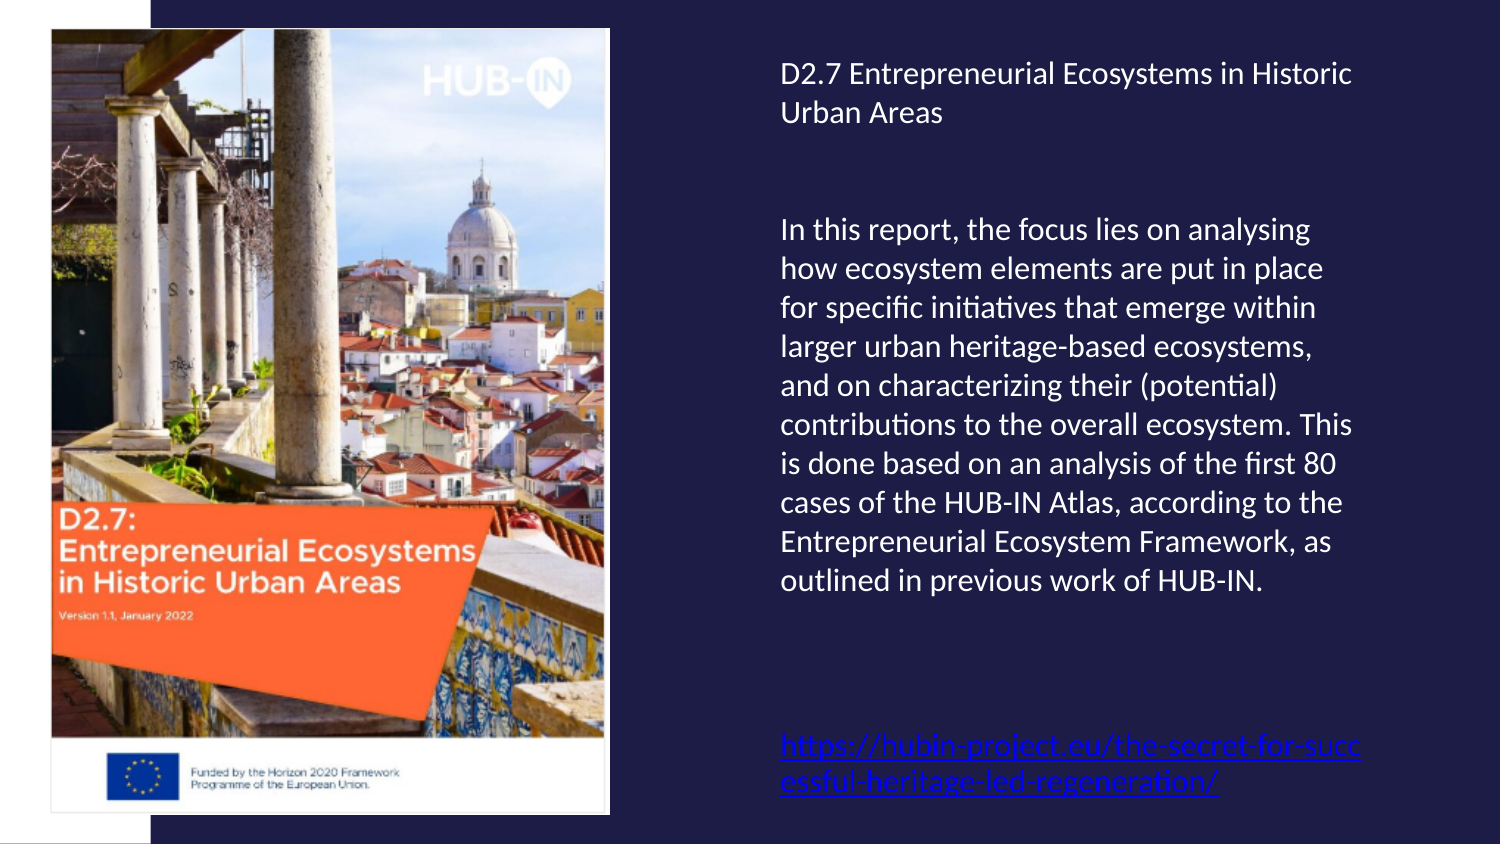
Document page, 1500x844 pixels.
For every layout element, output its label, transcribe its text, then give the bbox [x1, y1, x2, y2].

list D2.7 Entrepreneurial Ecosystems in Historic Urban Areas In this report, the focus lies on analysing how ecosystem elements are put in place for specific initiatives that emerge within larger urban heritage-based ecosystems, and on characterizing their (potential) contributions to the overall ecosystem. This is done based on an analysis of the first 80 cases of the HUB-IN Atlas, according to the Entrepreneurial Ecosystem Framework, as outlined in previous work of HUB-IN. https://hubin-project.eu/the-secret-for-successful-heritage-led-regeneration/ [765, 44, 1380, 786]
picture [48, 28, 611, 816]
